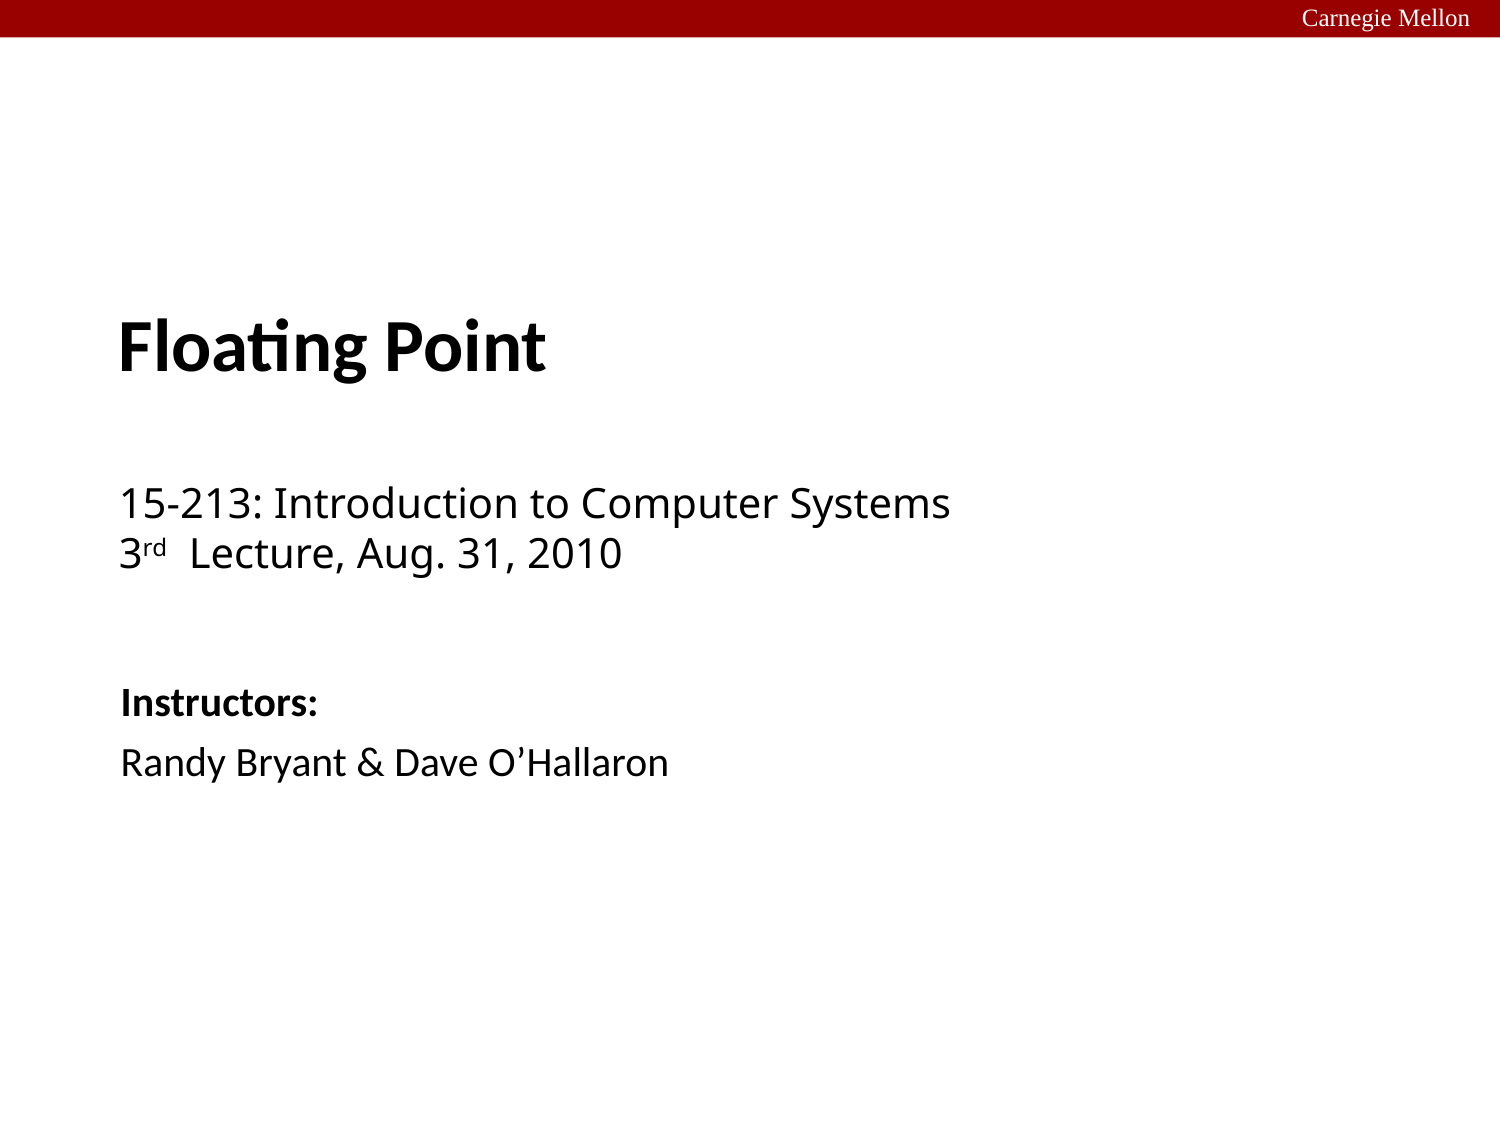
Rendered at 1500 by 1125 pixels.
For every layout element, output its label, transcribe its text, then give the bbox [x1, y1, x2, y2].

text_box Carnegie Mellon [1295, 0, 1500, 37]
title Floating Point 15-213: Introduction to Computer Systems 3rd Lecture, Aug. 31, 2010 [112, 287, 1388, 587]
text_box [0, 0, 1500, 38]
text_box Instructors: Randy Bryant & Dave O’Hallaron [114, 668, 677, 792]
